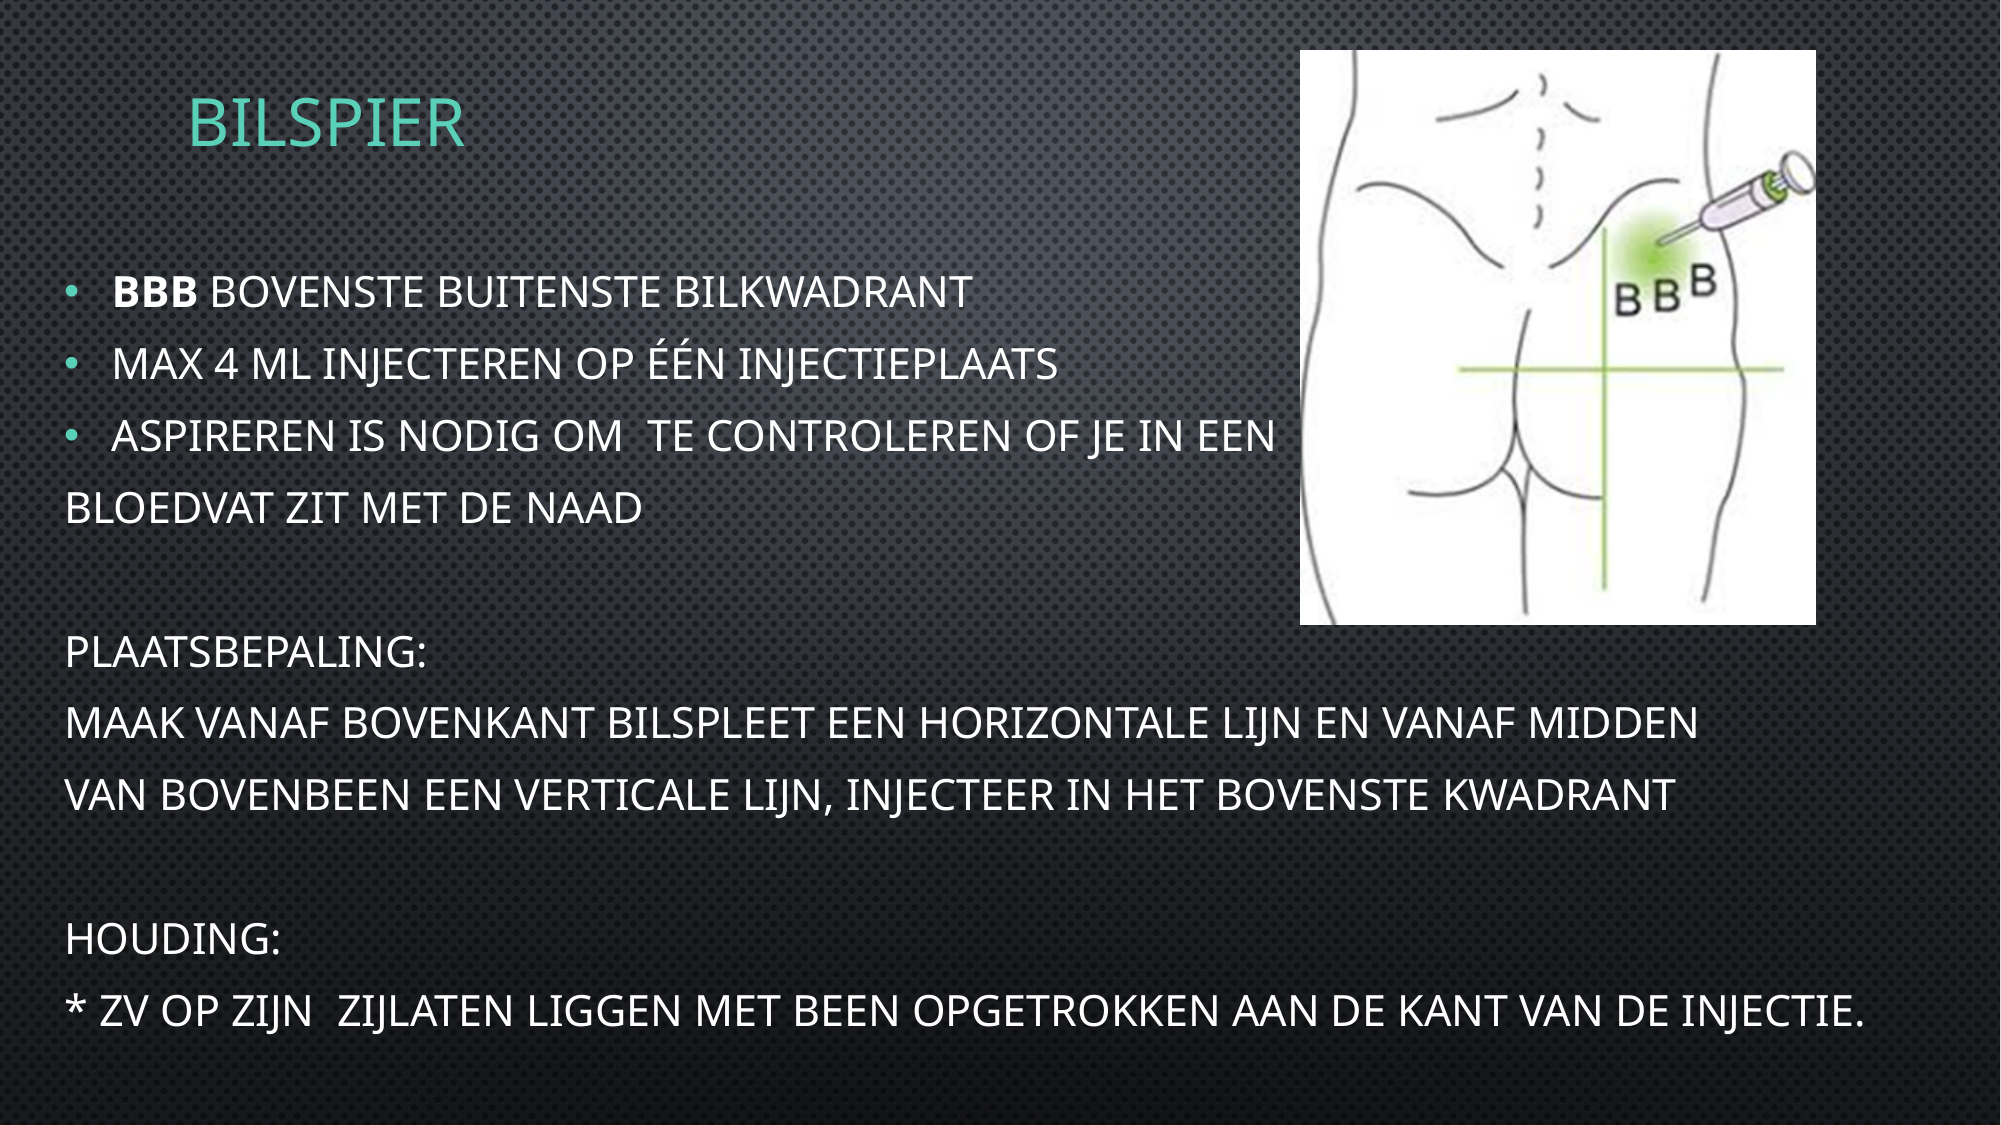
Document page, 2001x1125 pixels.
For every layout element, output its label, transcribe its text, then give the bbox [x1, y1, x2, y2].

picture [1299, 50, 1816, 626]
title Bilspier [171, 0, 1797, 256]
list BBB bovenste buitenste bilkwadrant Max 4 ml injecteren op één injectieplaats Aspireren is nodig om te controleren of je in een bloedvat zit met de naad Plaatsbepaling: Maak vanaf bovenkant bilspleet een horizontale lijn en vanaf midden van bovenbeen een verticale lijn, injecteer in het bovenste kwadrant Houding: * Zv op zijn zijlaten liggen met been opgetrokken aan de kant van de injectie. [49, 256, 1920, 1125]
